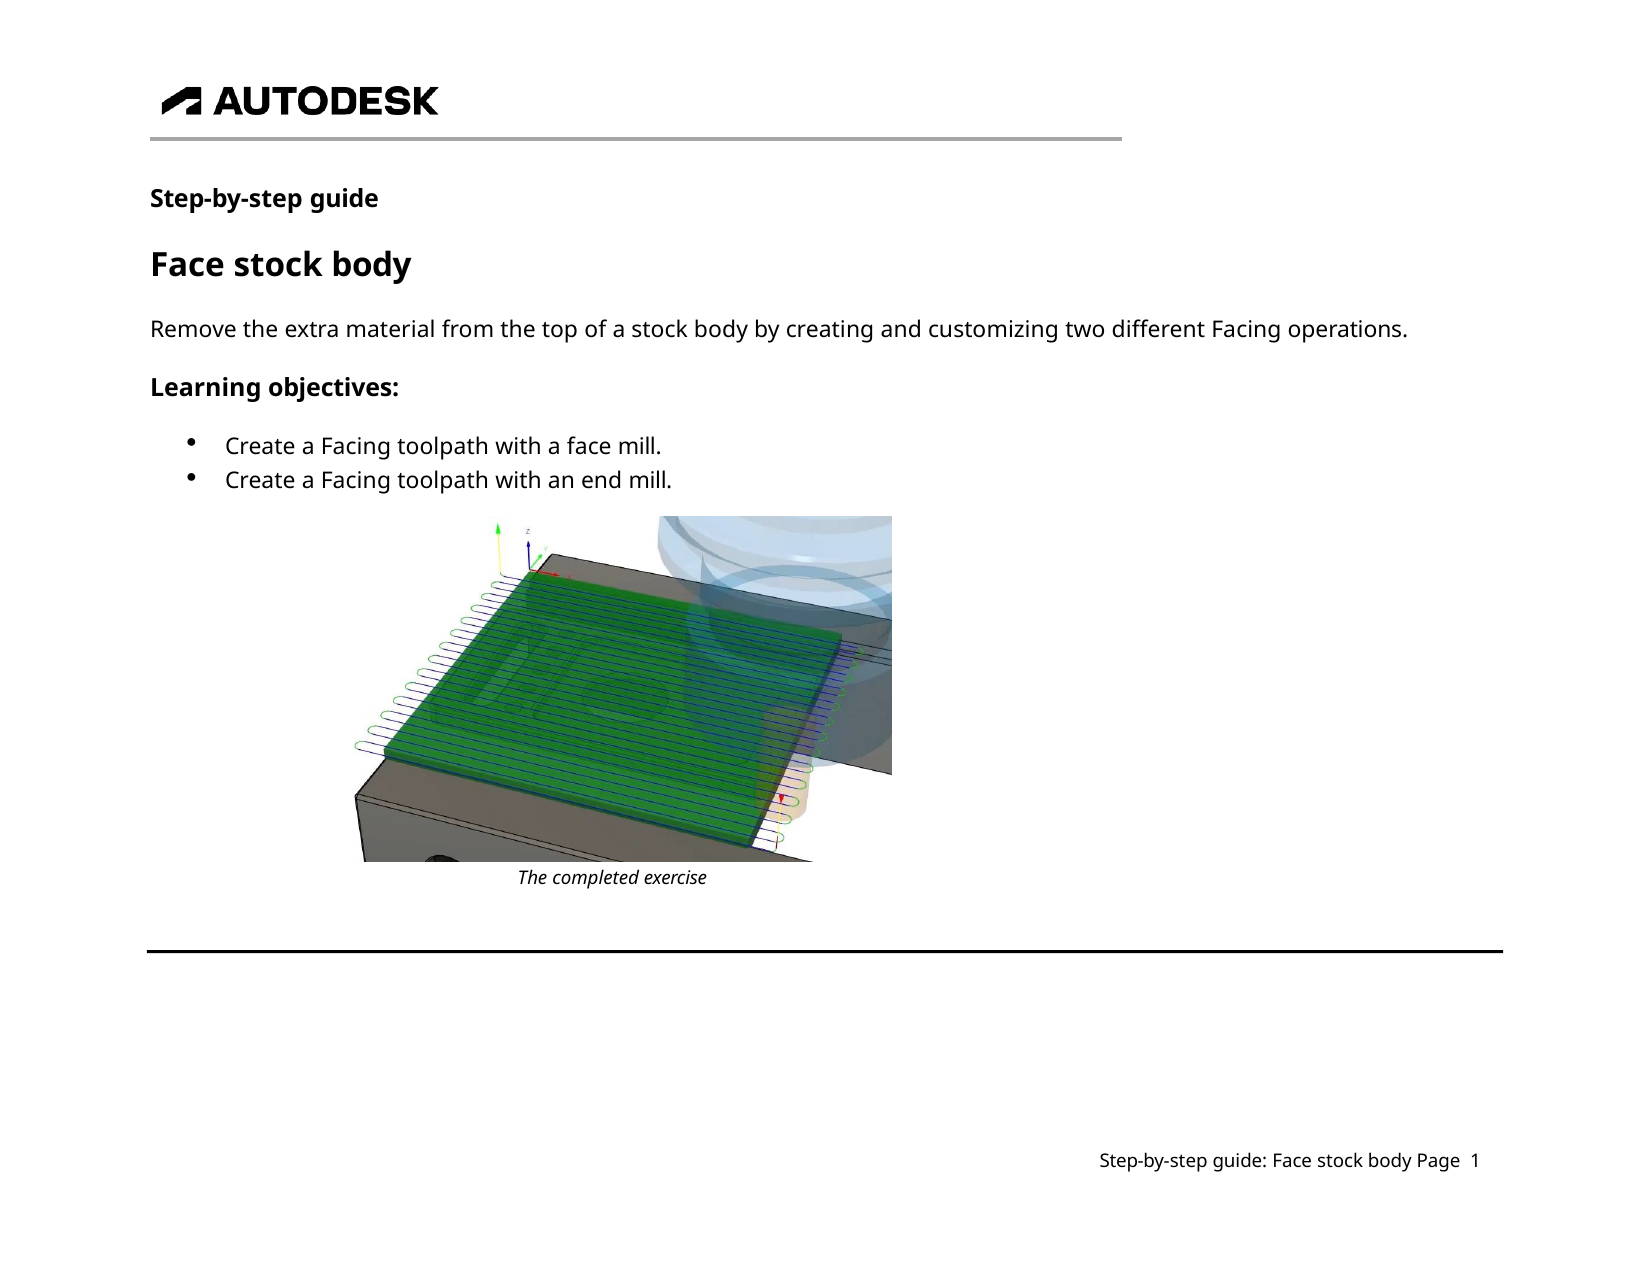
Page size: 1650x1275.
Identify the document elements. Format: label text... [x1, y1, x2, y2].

text_box [146, 950, 1504, 954]
text_box Step-by-step guide Face stock body Remove the extra material from the top of a stock body by creating and customizing two different Facing operations. Learning objectives: Create a Facing toolpath with a face mill. Create a Facing toolpath with an end mill. [147, 180, 1414, 494]
picture [352, 516, 892, 863]
slide_number Step-by-step guide: Face stock body Page 10 [1097, 1145, 1509, 1275]
picture [161, 86, 439, 115]
text_box The completed exercise [515, 871, 728, 889]
